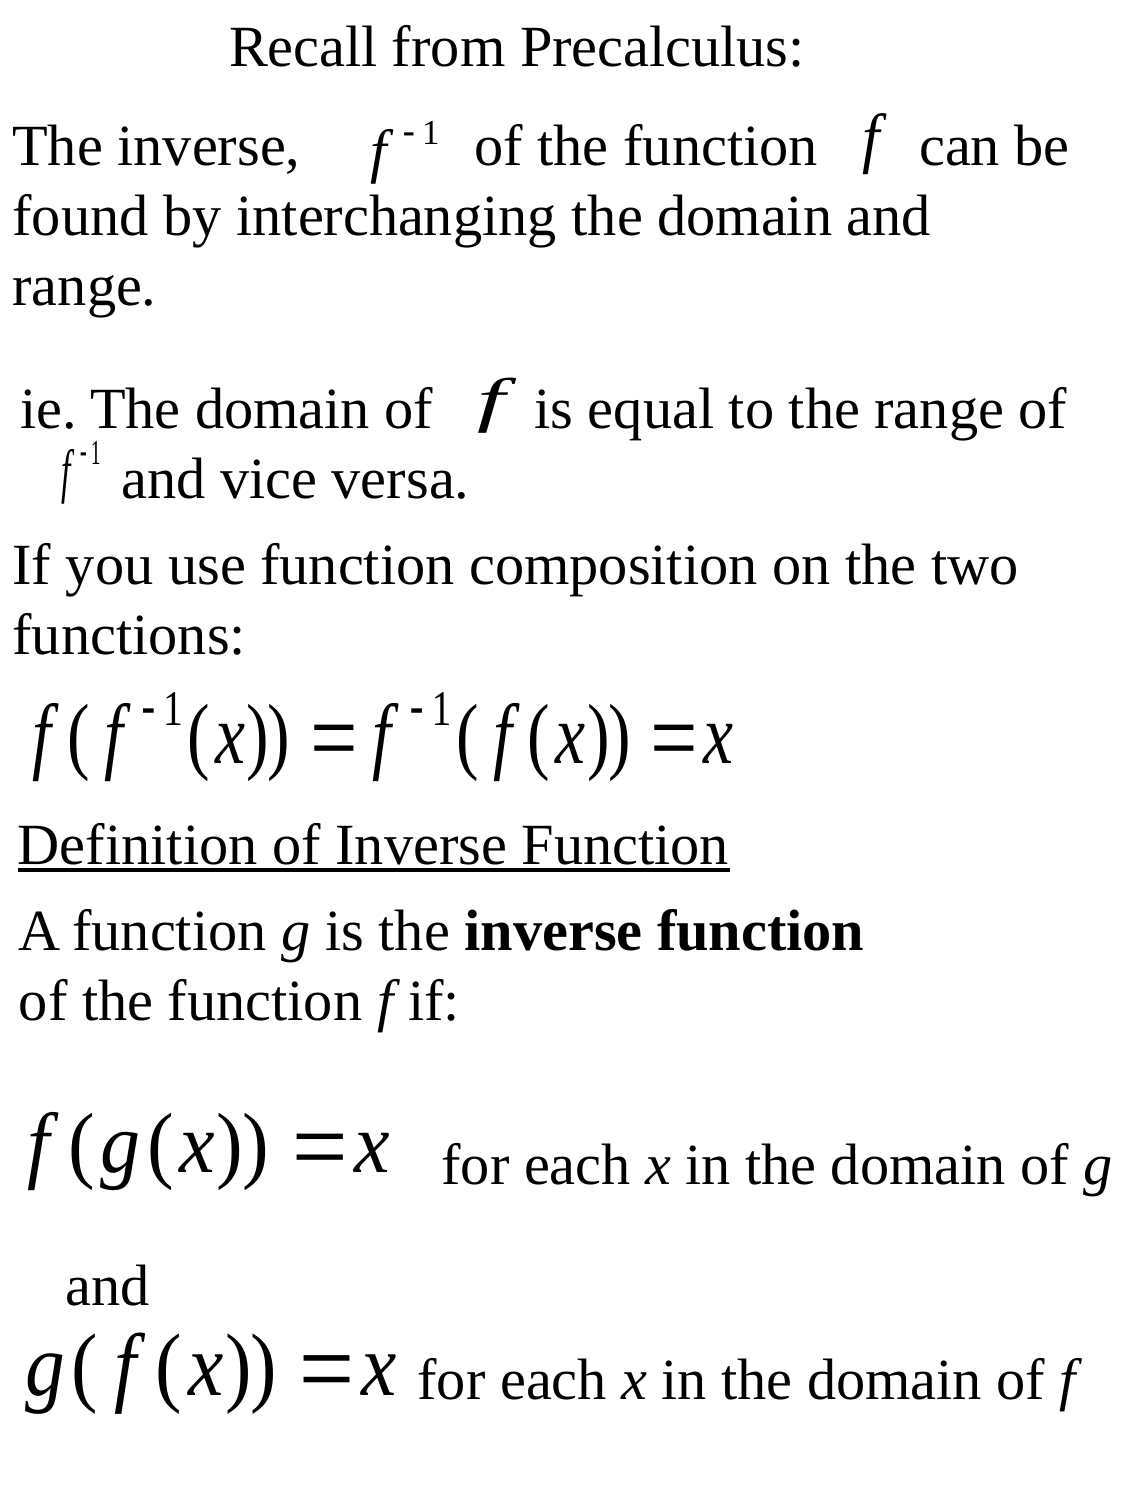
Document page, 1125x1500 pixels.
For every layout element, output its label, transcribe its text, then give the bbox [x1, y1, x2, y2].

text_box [0, 99, 1095, 327]
text_box If you use function composition on the two functions: [0, 518, 1125, 674]
text_box Definition of Inverse Function [3, 799, 745, 884]
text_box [0, 1093, 1125, 1432]
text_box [555, 726, 570, 774]
text_box Recall from Precalculus: [214, 0, 821, 86]
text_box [9, 670, 749, 800]
text_box A function g is the inverse function of the function f if: [4, 885, 895, 1040]
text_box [0, 362, 1089, 520]
